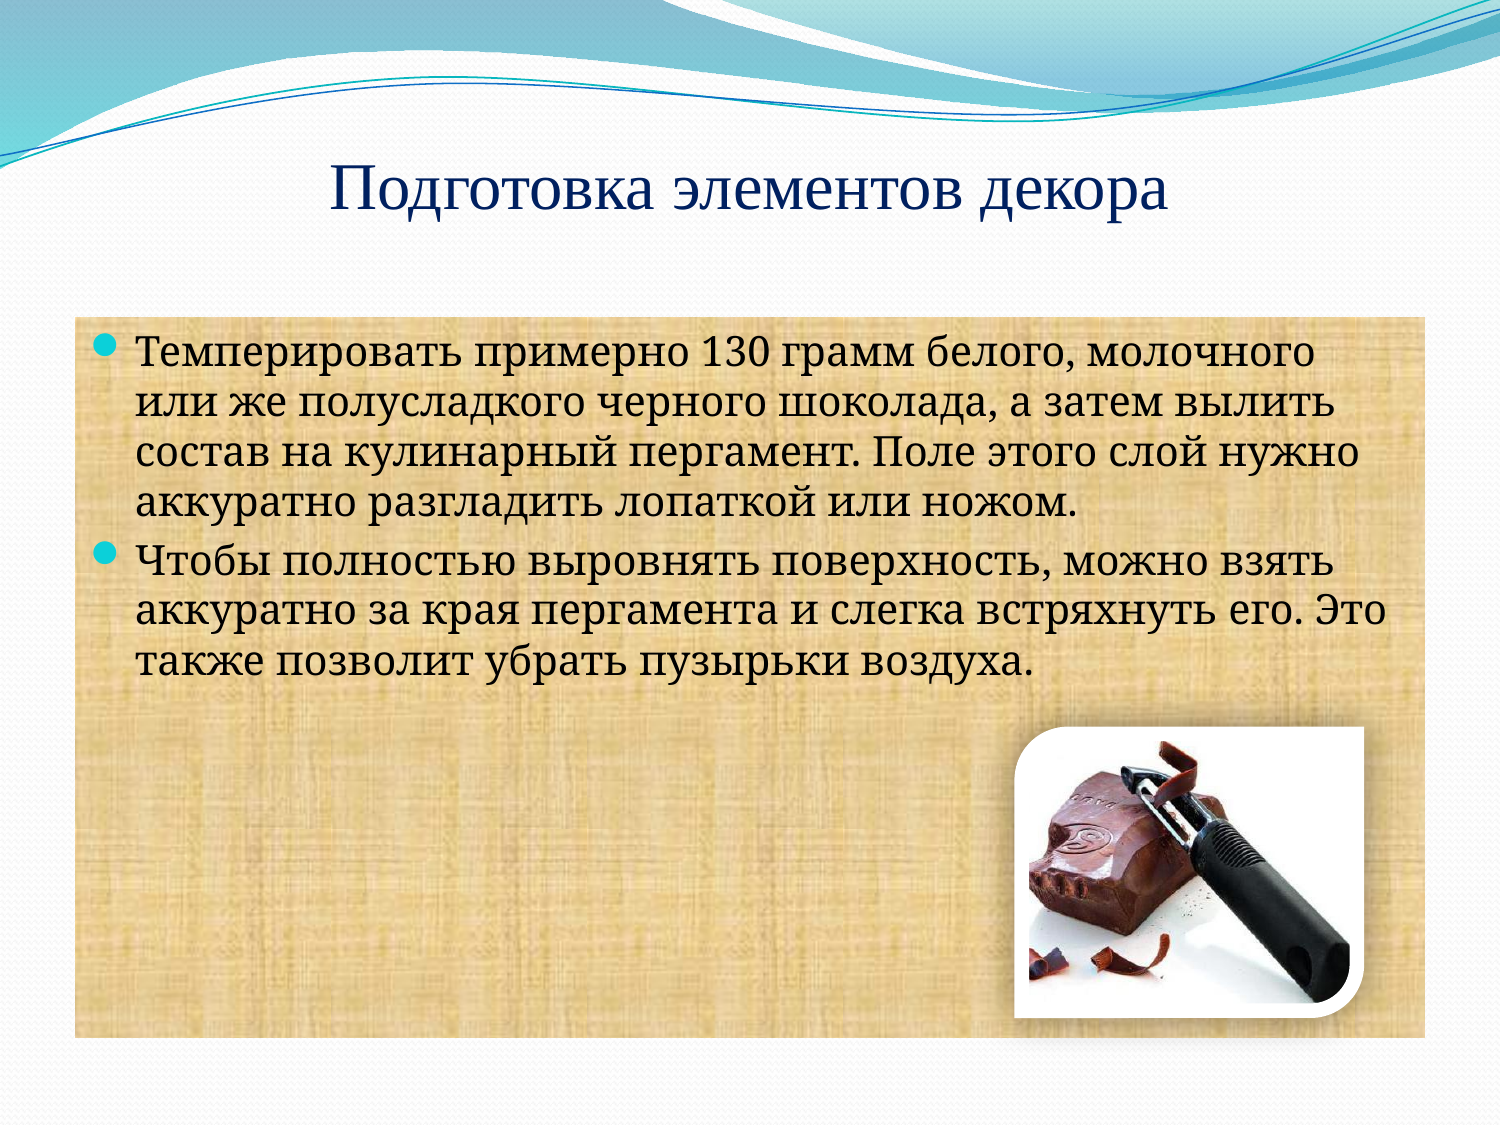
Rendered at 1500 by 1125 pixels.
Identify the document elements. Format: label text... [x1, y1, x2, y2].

title Подготовка элементов декора [74, 115, 1426, 304]
picture [1021, 733, 1358, 1011]
list Темперировать примерно 130 грамм белого, молочного или же полусладкого черного шоколада, а затем вылить состав на кулинарный пергамент. Поле этого слой нужно аккуратно разгладить лопаткой или ножом. Чтобы полностью выровнять поверхность, можно взять аккуратно за края пергамента и слегка встряхнуть его. Это также позволит убрать пузырьки воздуха. [74, 317, 1426, 1038]
